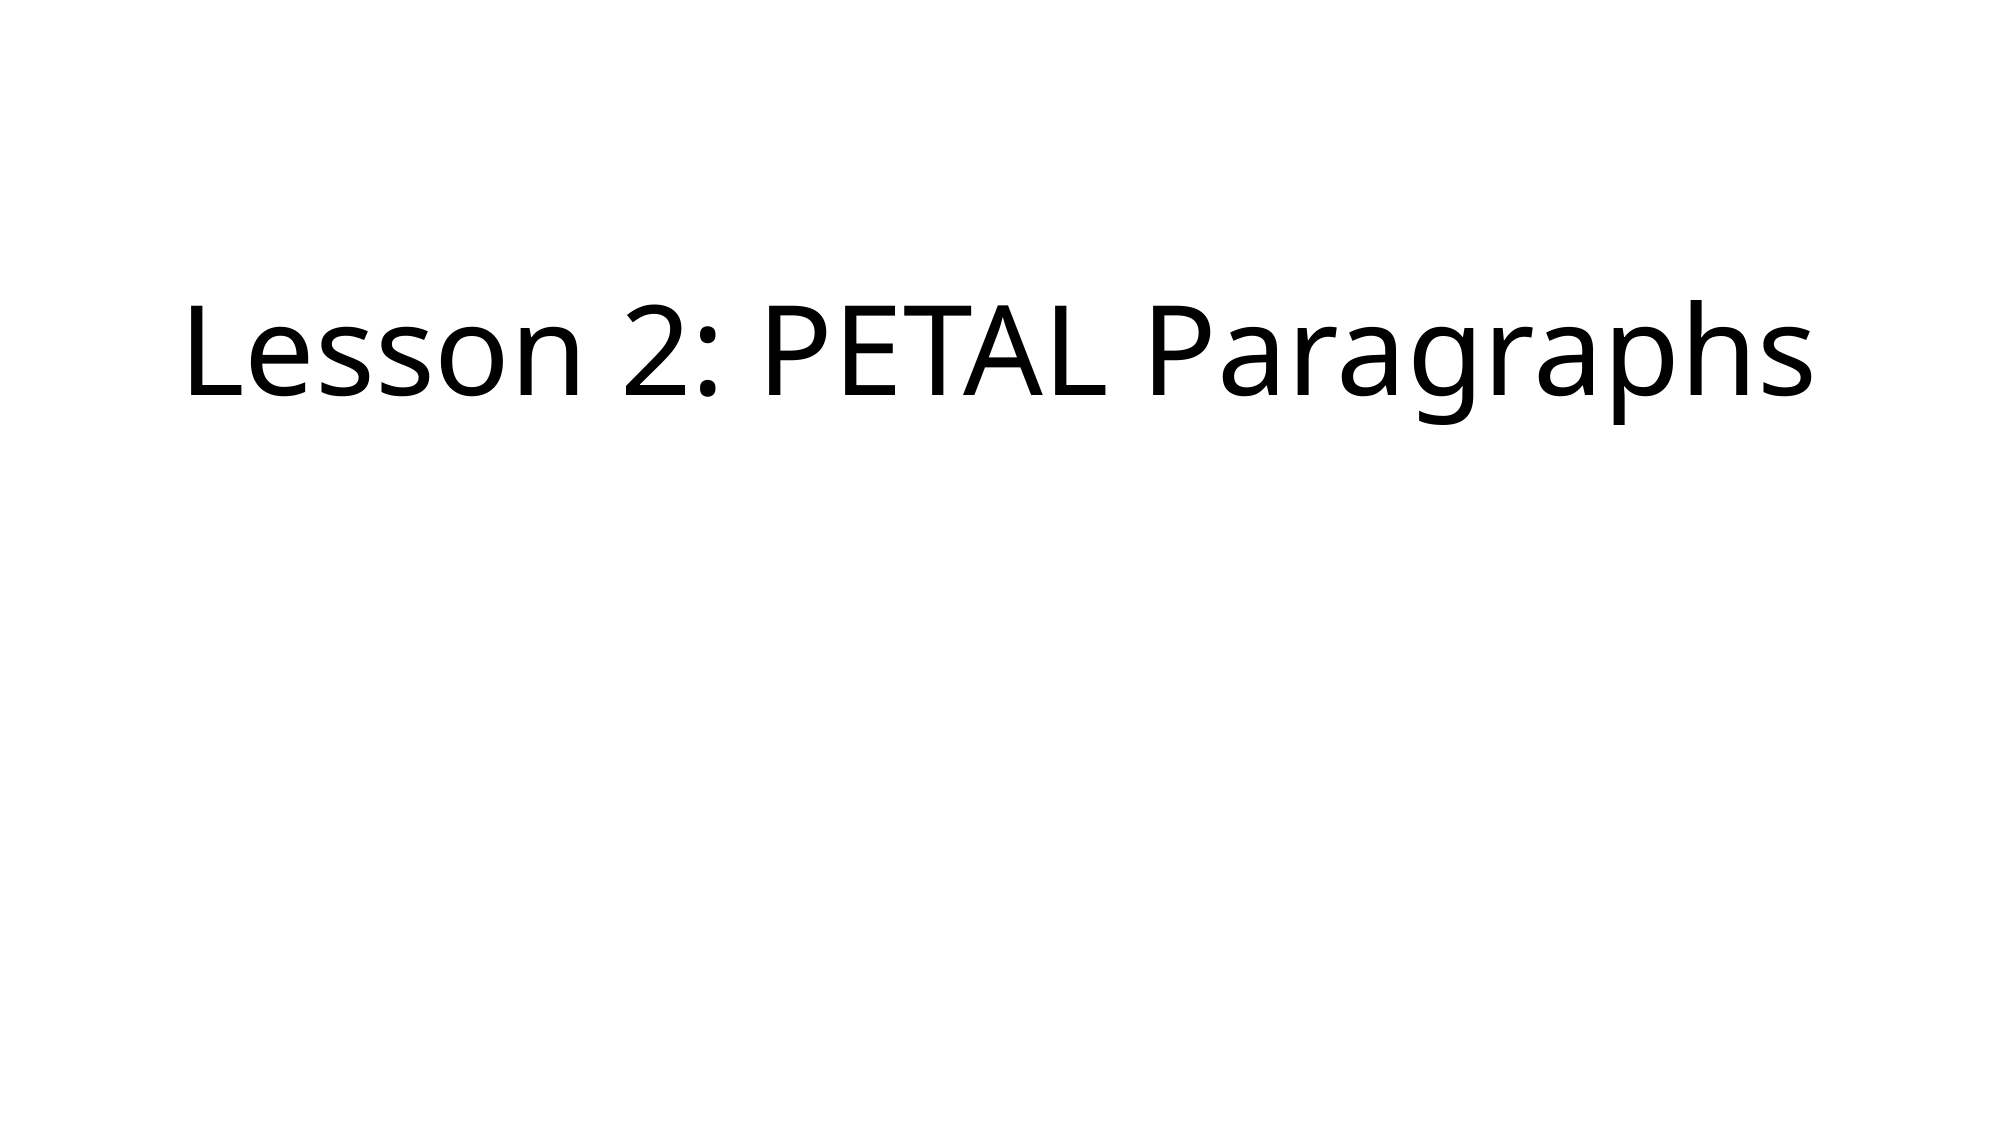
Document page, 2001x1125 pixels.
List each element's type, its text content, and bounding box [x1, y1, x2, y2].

title Lesson 2: PETAL Paragraphs [136, 280, 1862, 749]
